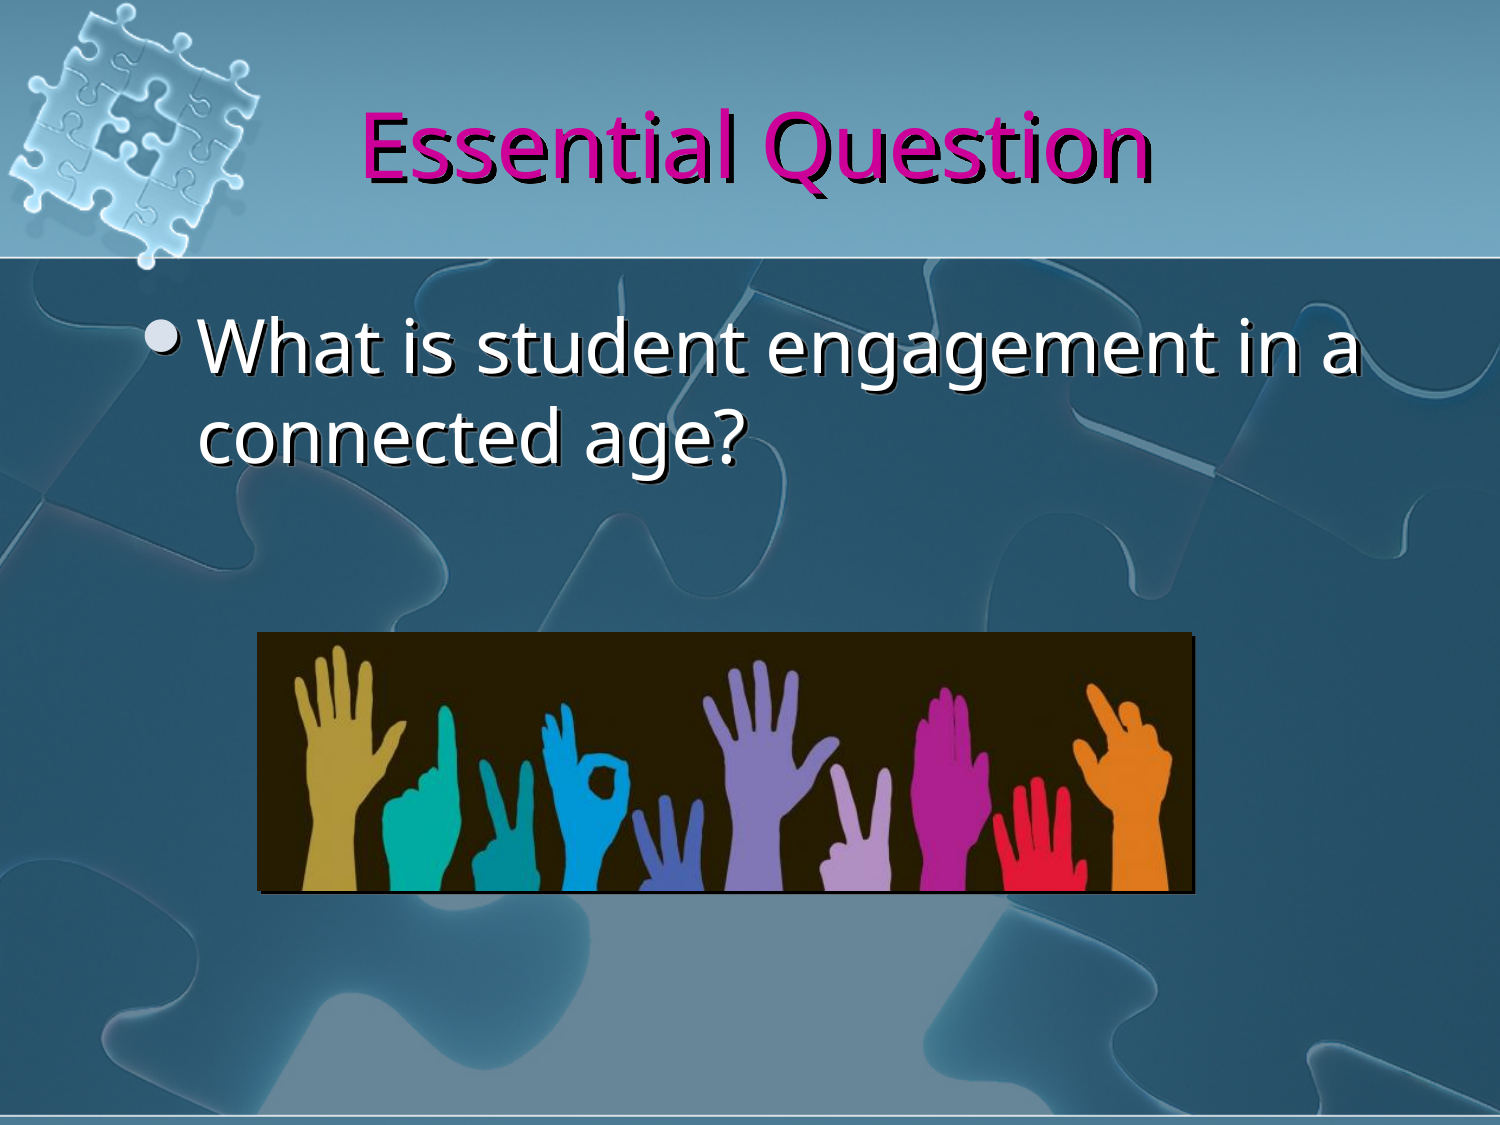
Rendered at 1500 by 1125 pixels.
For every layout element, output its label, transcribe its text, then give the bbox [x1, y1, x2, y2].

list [257, 632, 1192, 891]
picture [0, 0, 1500, 1125]
list What is student engagement in a connected age? [124, 290, 1388, 1071]
title Essential Question [124, 54, 1388, 230]
